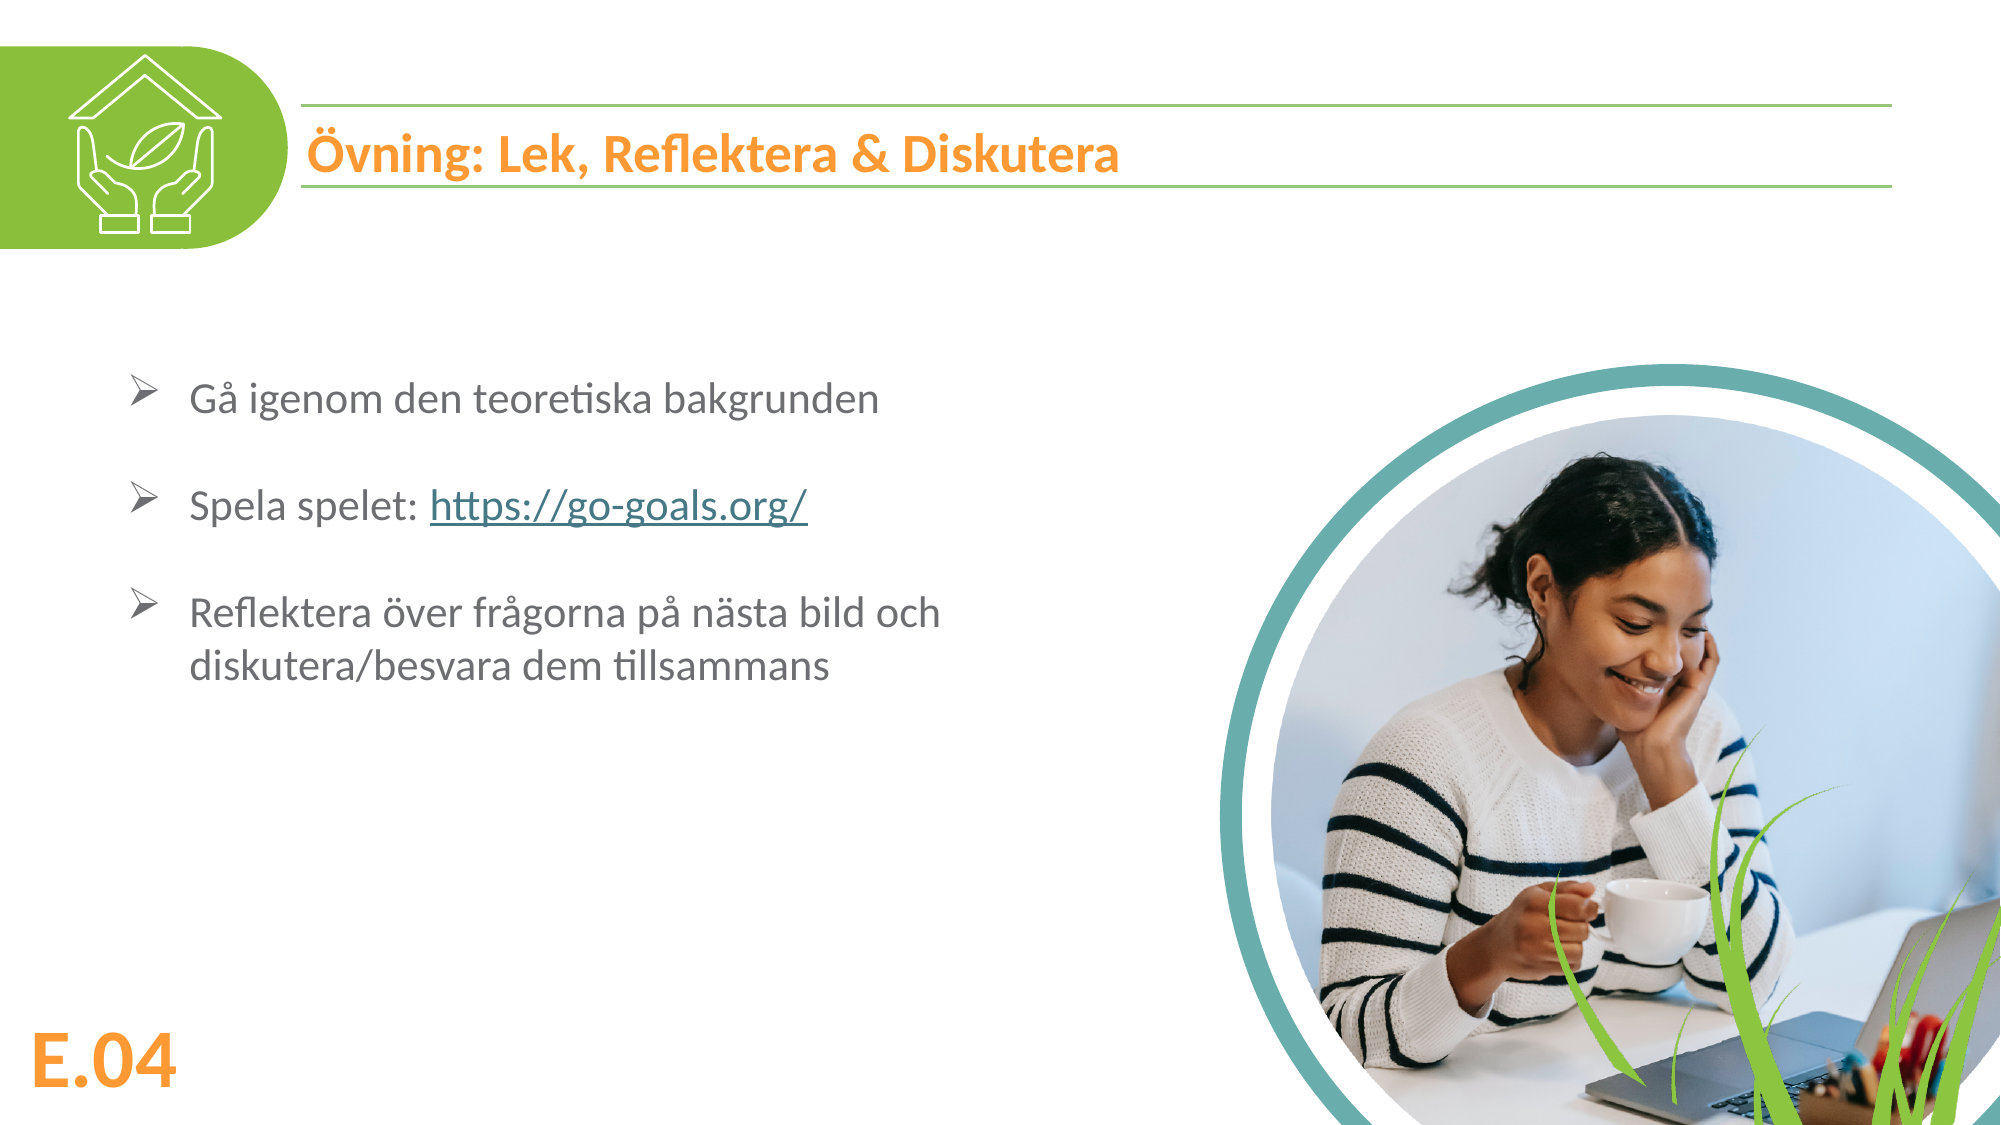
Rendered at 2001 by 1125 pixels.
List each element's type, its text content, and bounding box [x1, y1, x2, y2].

text_box [1230, 634, 1270, 998]
text_box E.04 [10, 1019, 298, 1125]
text_box [0, 46, 288, 249]
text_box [68, 54, 222, 233]
list Gå igenom den teoretiska bakgrunden Spela spelet: https://go-goals.org/ Reflektera över frågorna på nästa bild och diskutera/besvara dem tillsammans [106, 296, 1216, 998]
list Övning: Lek, Reflektera & Diskutera [287, 87, 1893, 259]
text_box [1488, 374, 1856, 415]
picture [1270, 415, 2001, 1125]
